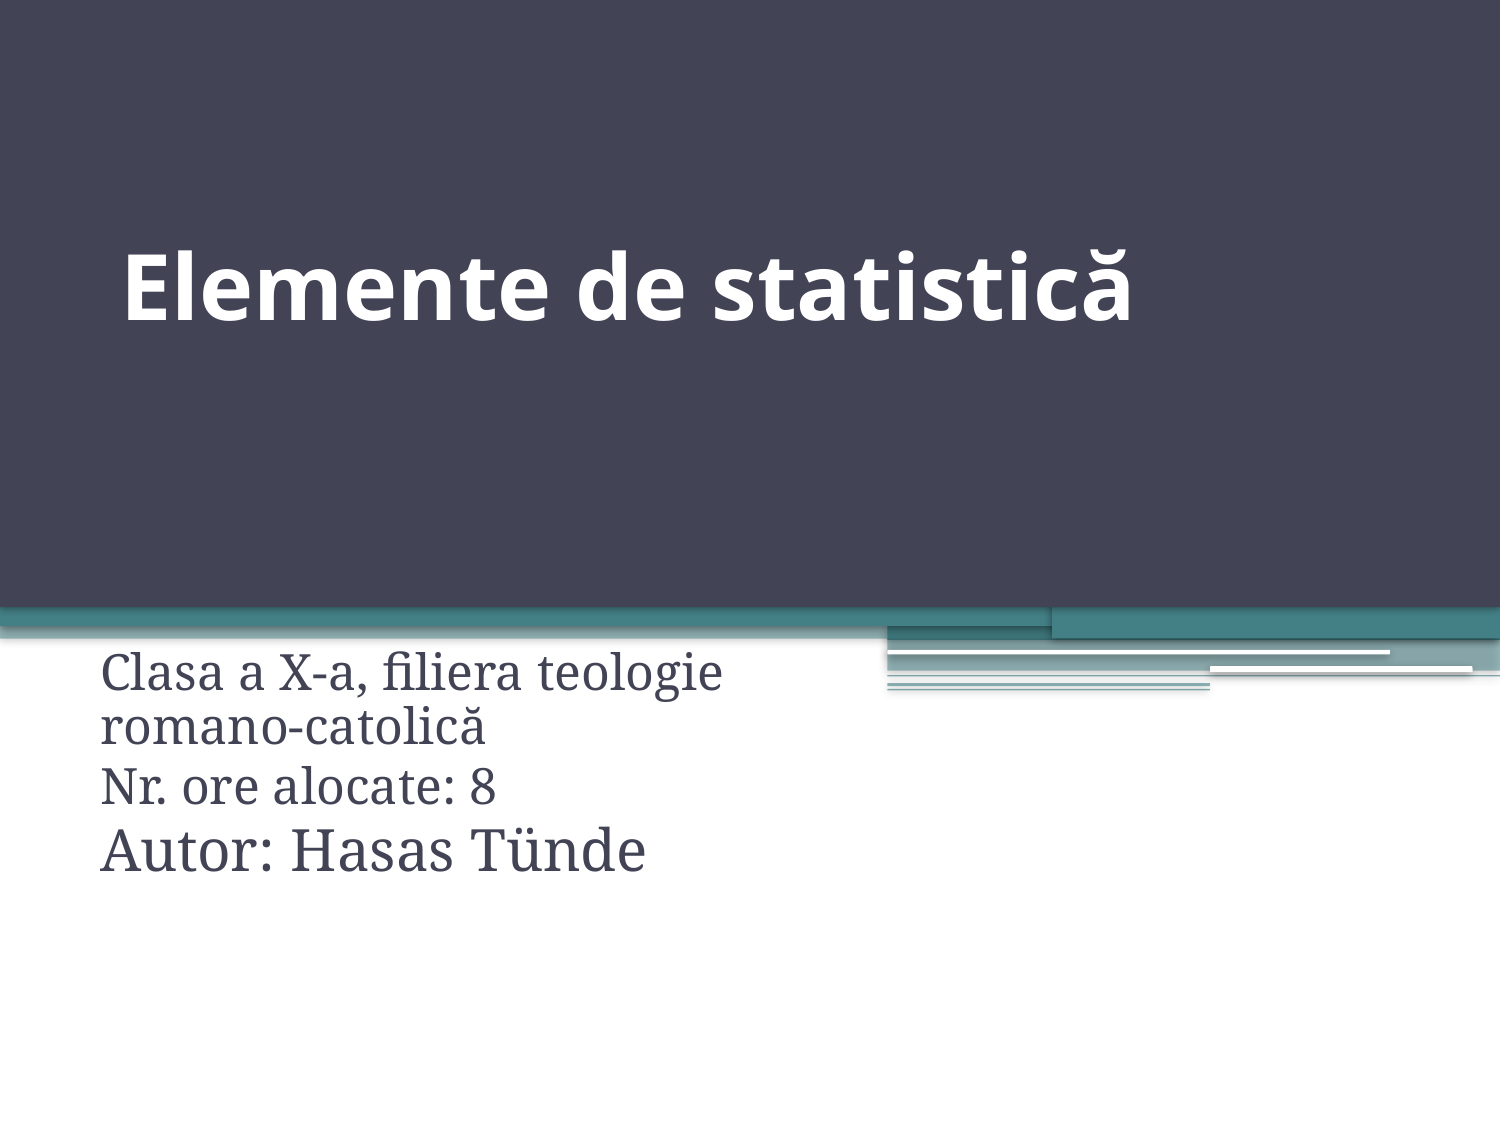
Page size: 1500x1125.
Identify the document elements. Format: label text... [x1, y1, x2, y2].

subtitle Clasa a X-a, filiera teologie romano-catolică Nr. ore alocate: 8 Autor: Hasas Tünde [75, 639, 888, 928]
title Elemente de statistică [105, 58, 1381, 347]
